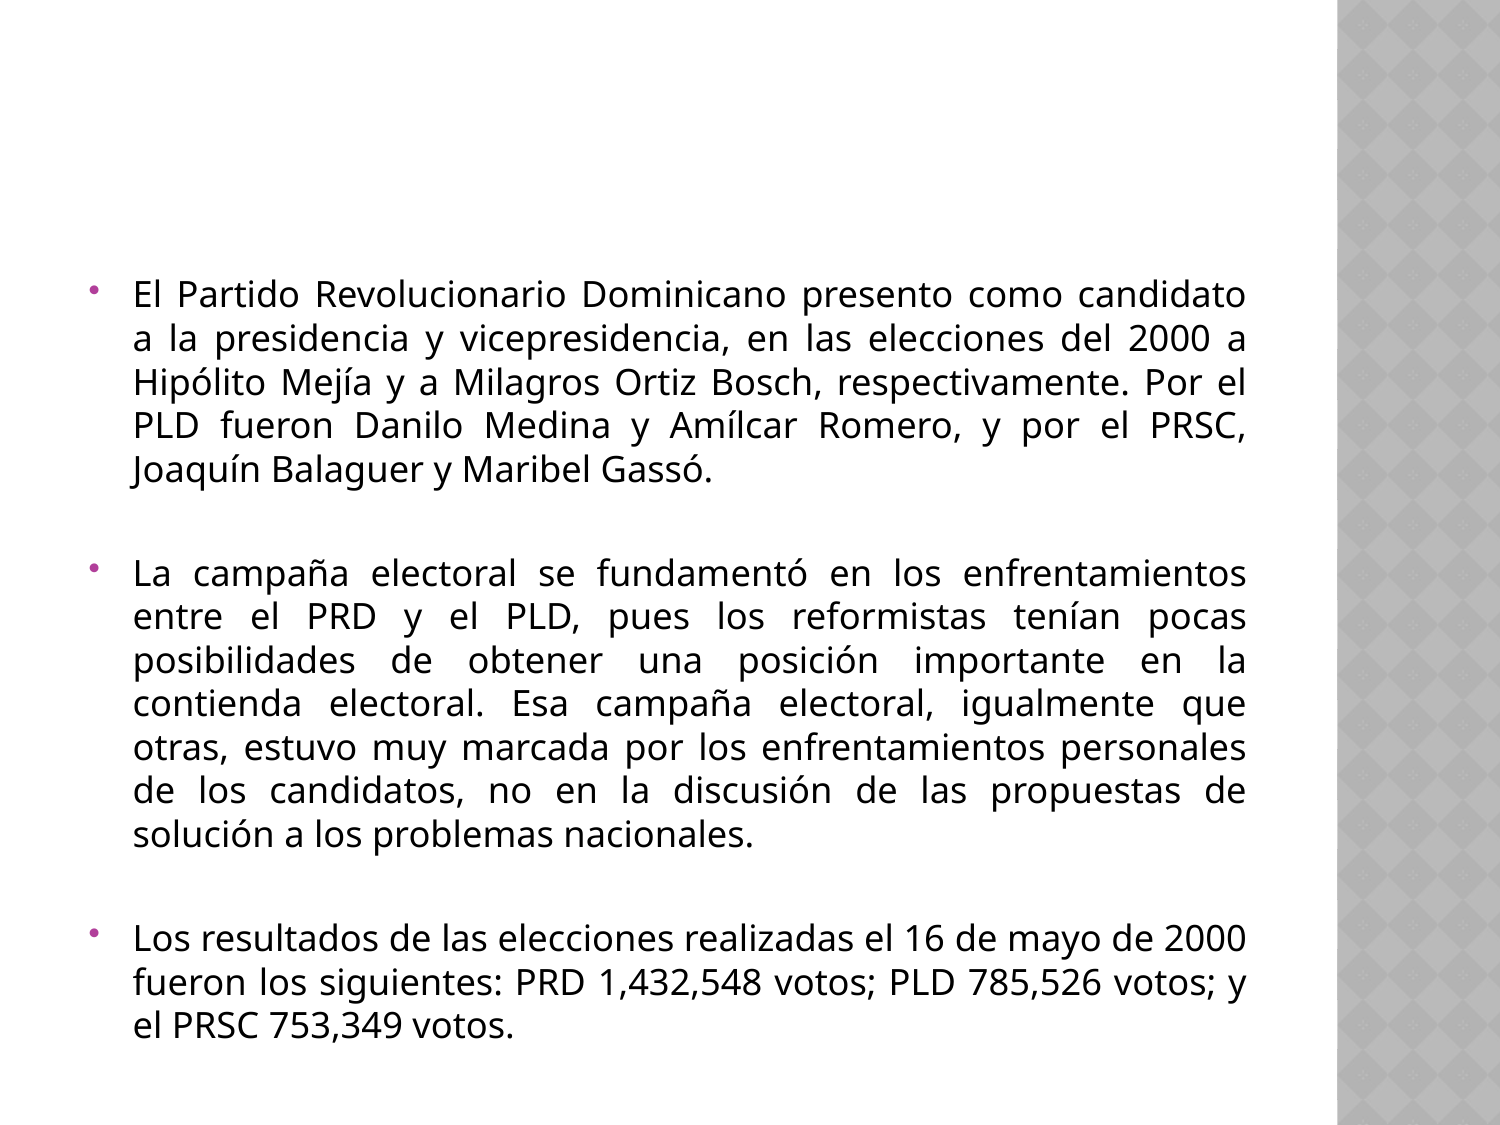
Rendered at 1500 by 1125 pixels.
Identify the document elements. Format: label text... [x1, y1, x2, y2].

list El Partido Revolucionario Dominicano presento como candidato a la presidencia y vicepresidencia, en las elecciones del 2000 a Hipólito Mejía y a Milagros Ortiz Bosch, respectivamente. Por el PLD fueron Danilo Medina y Amílcar Romero, y por el PRSC, Joaquín Balaguer y Maribel Gassó. La campaña electoral se fundamentó en los enfrentamientos entre el PRD y el PLD, pues los reformistas tenían pocas posibilidades de obtener una posición importante en la contienda electoral. Esa campaña electoral, igualmente que otras, estuvo muy marcada por los enfrentamientos personales de los candidatos, no en la discusión de las propuestas de solución a los problemas nacionales. Los resultados de las elecciones realizadas el 16 de mayo de 2000 fueron los siguientes: PRD 1,432,548 votos; PLD 785,526 votos; y el PRSC 753,349 votos. [75, 264, 1263, 1059]
